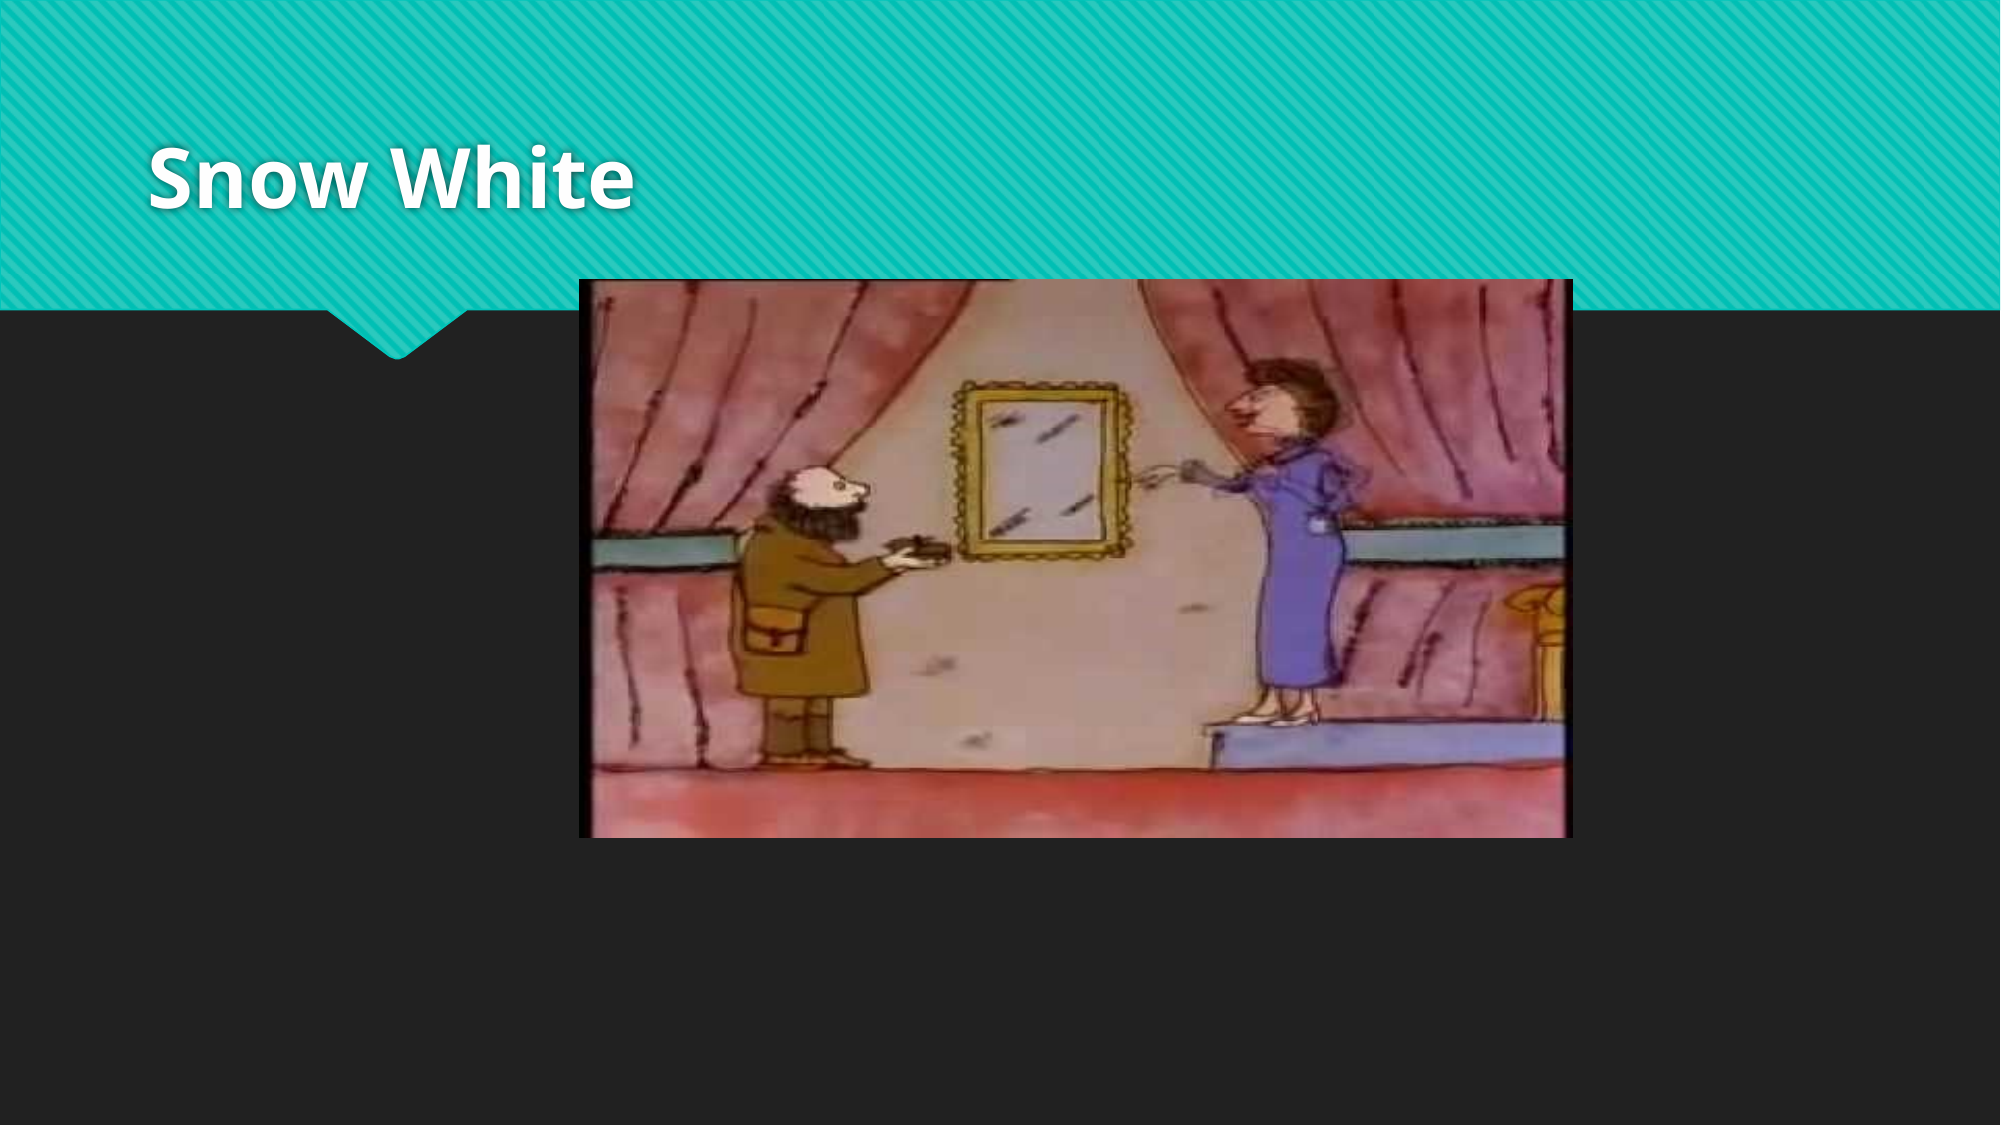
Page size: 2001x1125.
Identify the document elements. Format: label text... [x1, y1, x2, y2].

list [578, 278, 1574, 839]
title Snow White [132, 73, 1868, 233]
